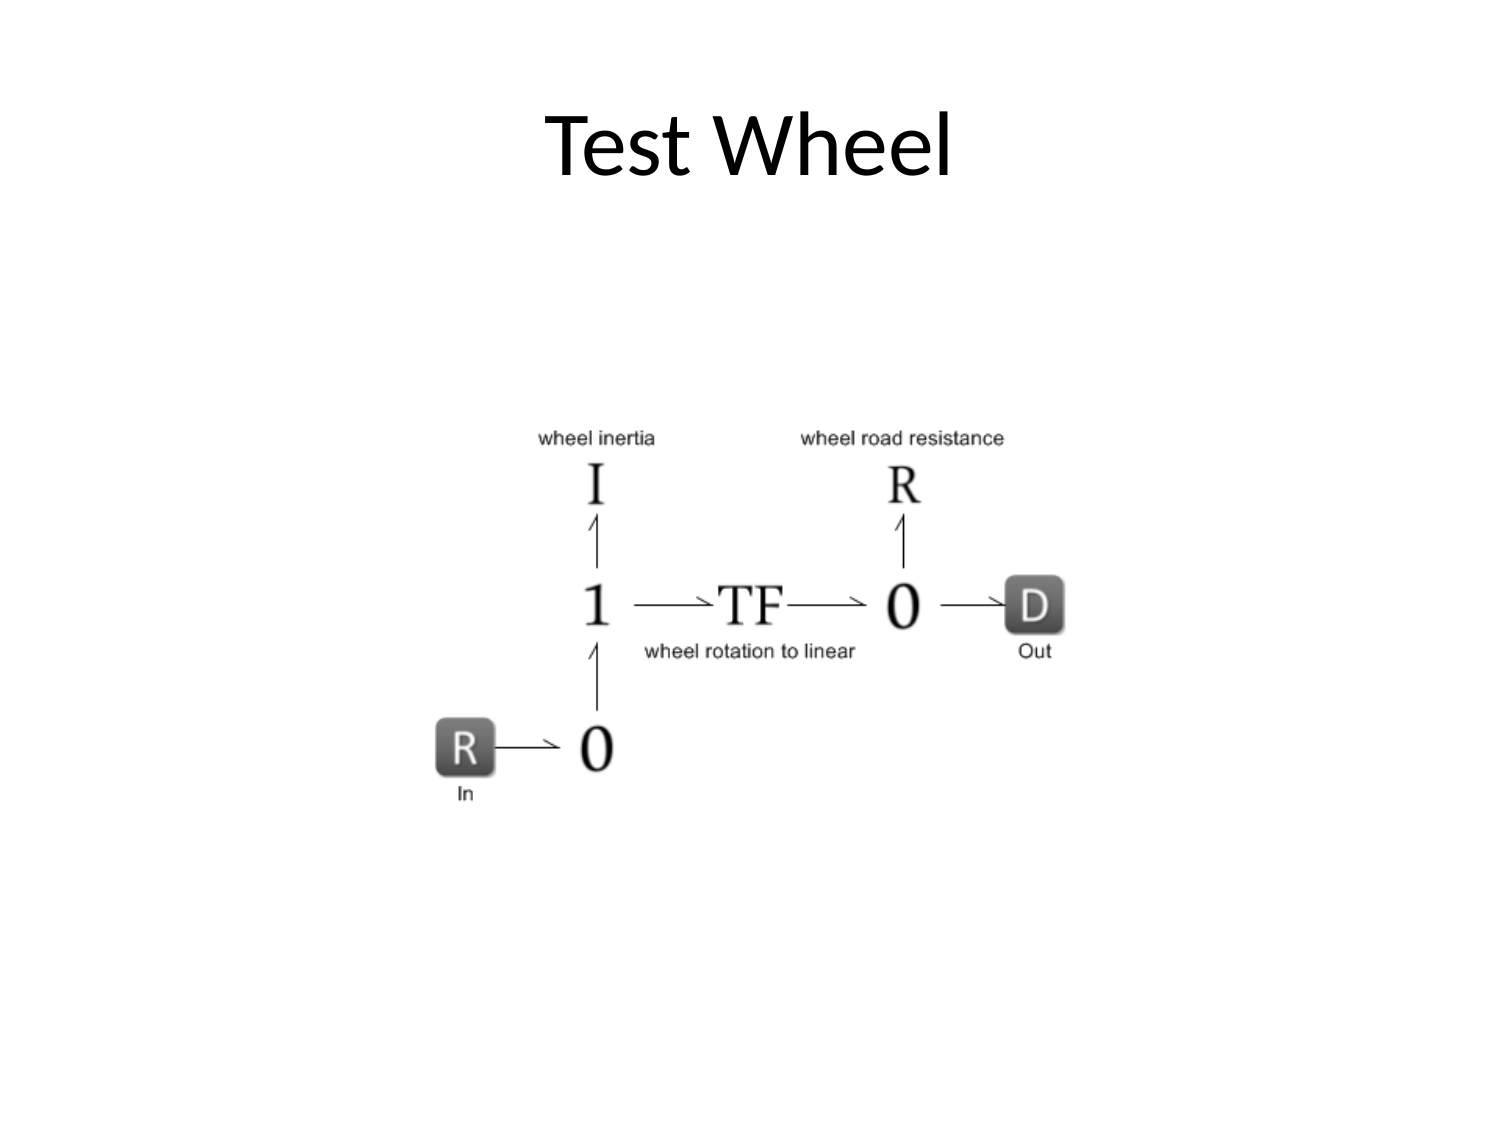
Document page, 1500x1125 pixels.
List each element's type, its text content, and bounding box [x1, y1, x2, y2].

picture [412, 412, 1087, 813]
title Test Wheel [75, 45, 1425, 233]
